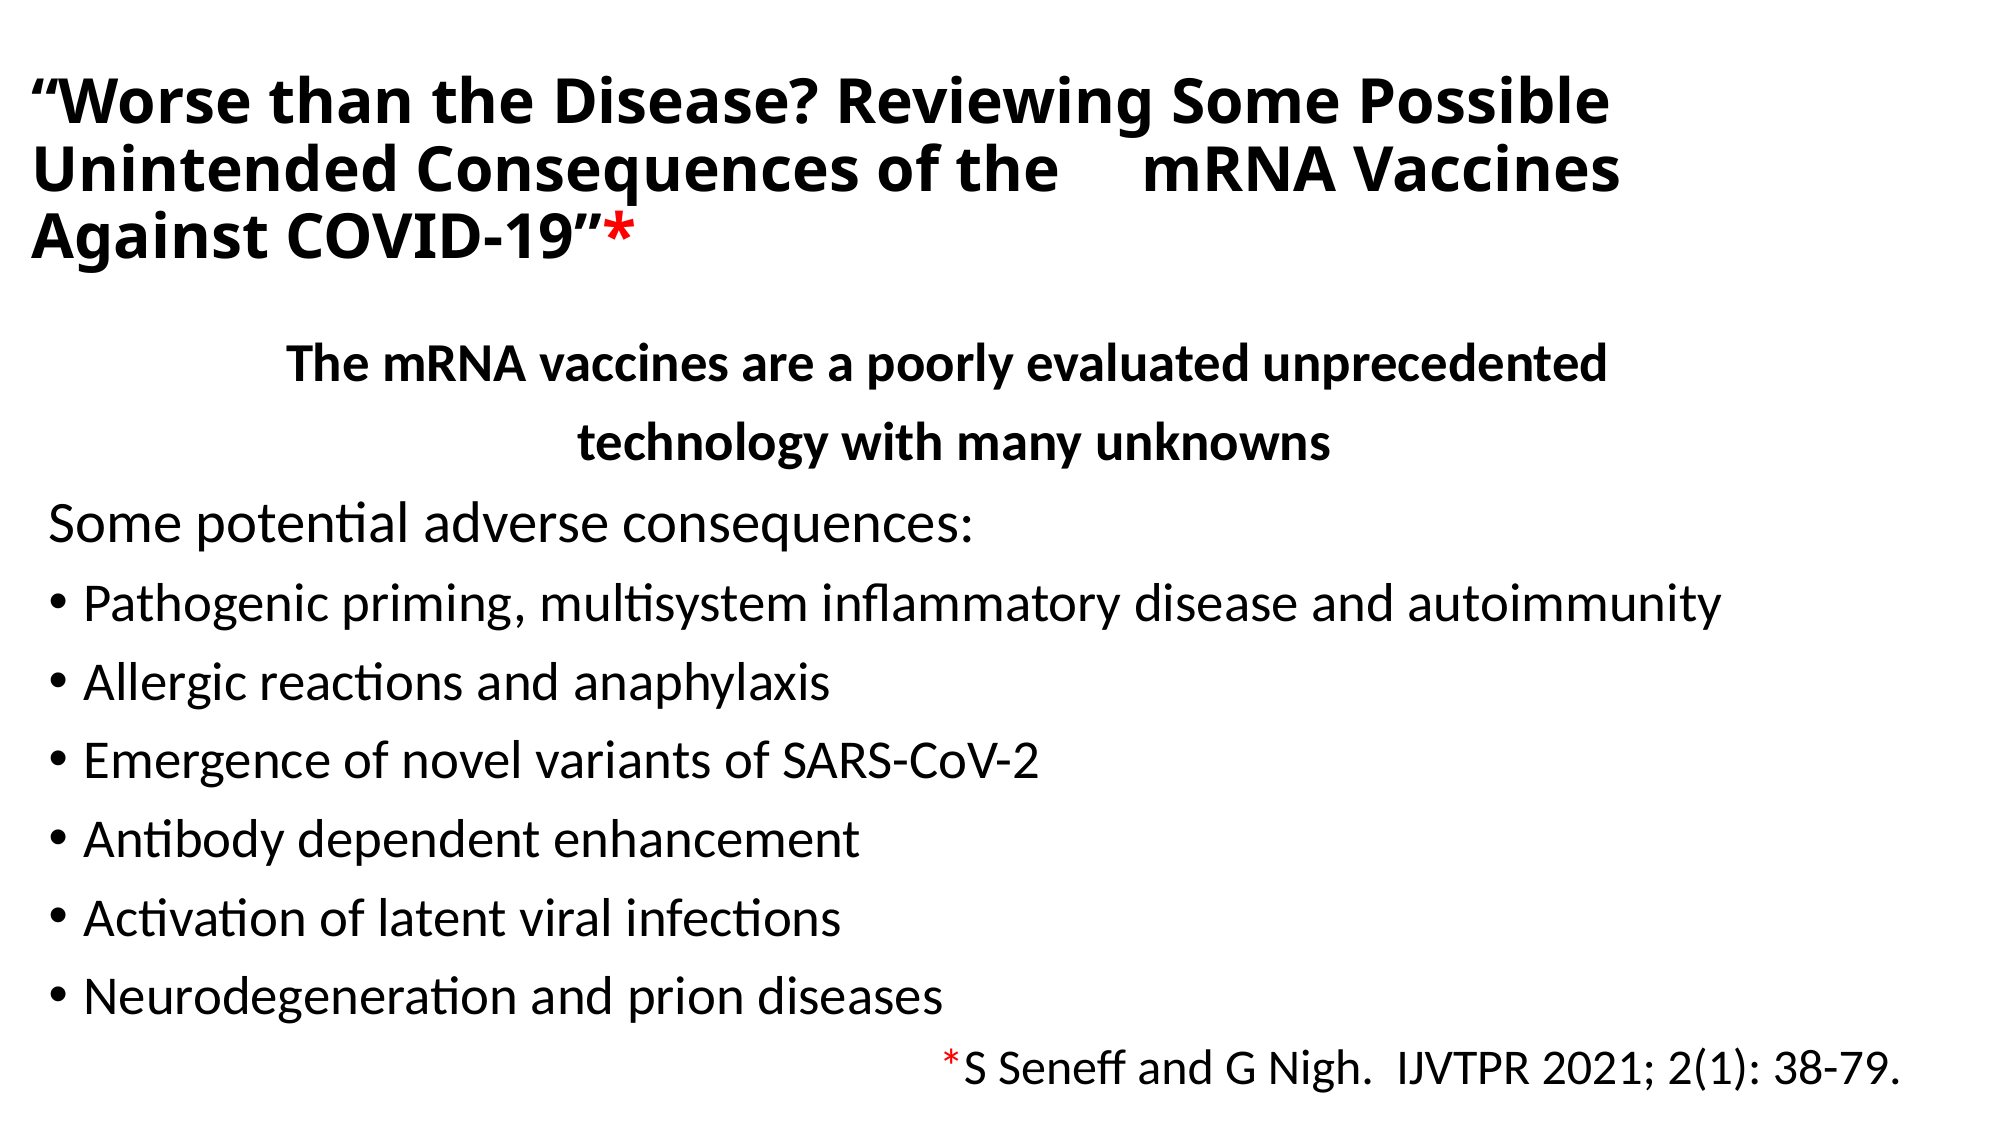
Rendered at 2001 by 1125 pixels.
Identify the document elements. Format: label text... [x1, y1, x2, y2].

title “Worse than the Disease? Reviewing Some Possible Unintended Consequences of the mRNA Vaccines Against COVID-19”* [16, 62, 1742, 280]
list The mRNA vaccines are a poorly evaluated unprecedented technology with many unknowns Some potential adverse consequences: Pathogenic priming, multisystem inflammatory disease and autoimmunity Allergic reactions and anaphylaxis Emergence of novel variants of SARS-CoV-2 Antibody dependent enhancement Activation of latent viral infections Neurodegeneration and prion diseases [33, 327, 1876, 1041]
text_box *S Seneff and G Nigh. IJVTPR 2021; 2(1): 38-79. [924, 1027, 1917, 1102]
